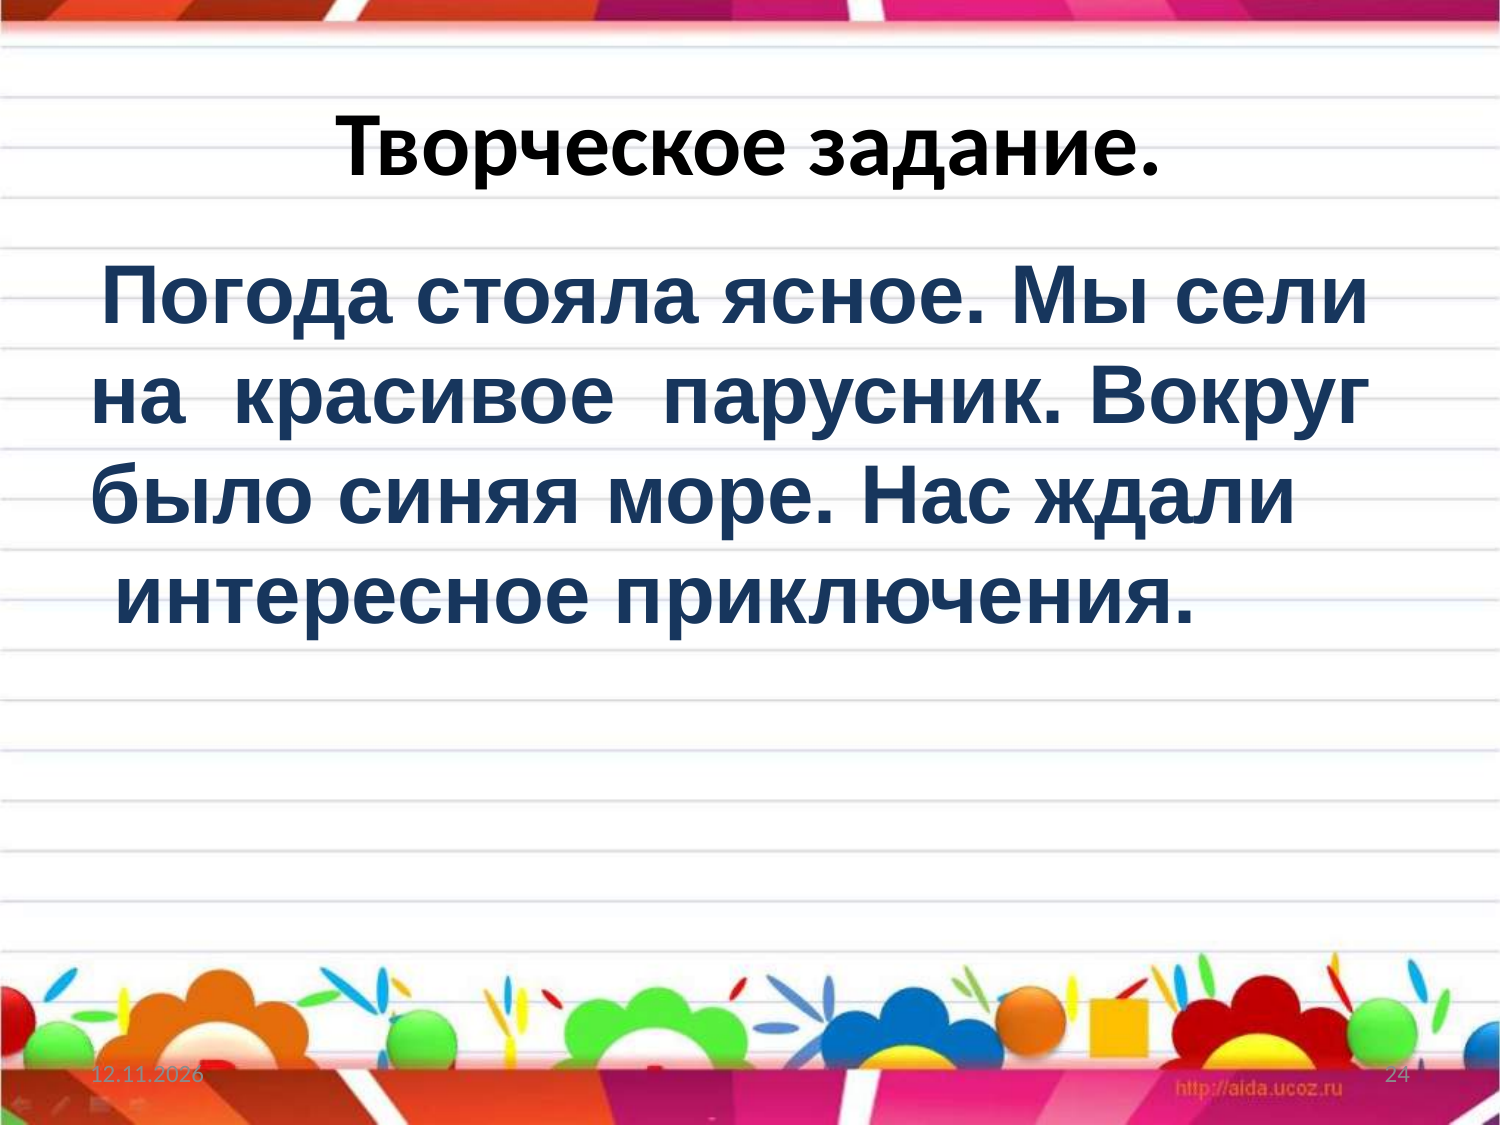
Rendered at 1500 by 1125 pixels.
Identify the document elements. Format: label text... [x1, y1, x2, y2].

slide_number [75, 1042, 425, 1103]
slide_number 24 [1074, 1042, 1425, 1103]
title Творческое задание. [74, 44, 1426, 232]
picture [0, 0, 1500, 1125]
text_box Погода стояла ясное. Мы сели на красивое парусник. Вокруг было синяя море. Нас ждали интересное приключения. [74, 232, 1500, 648]
